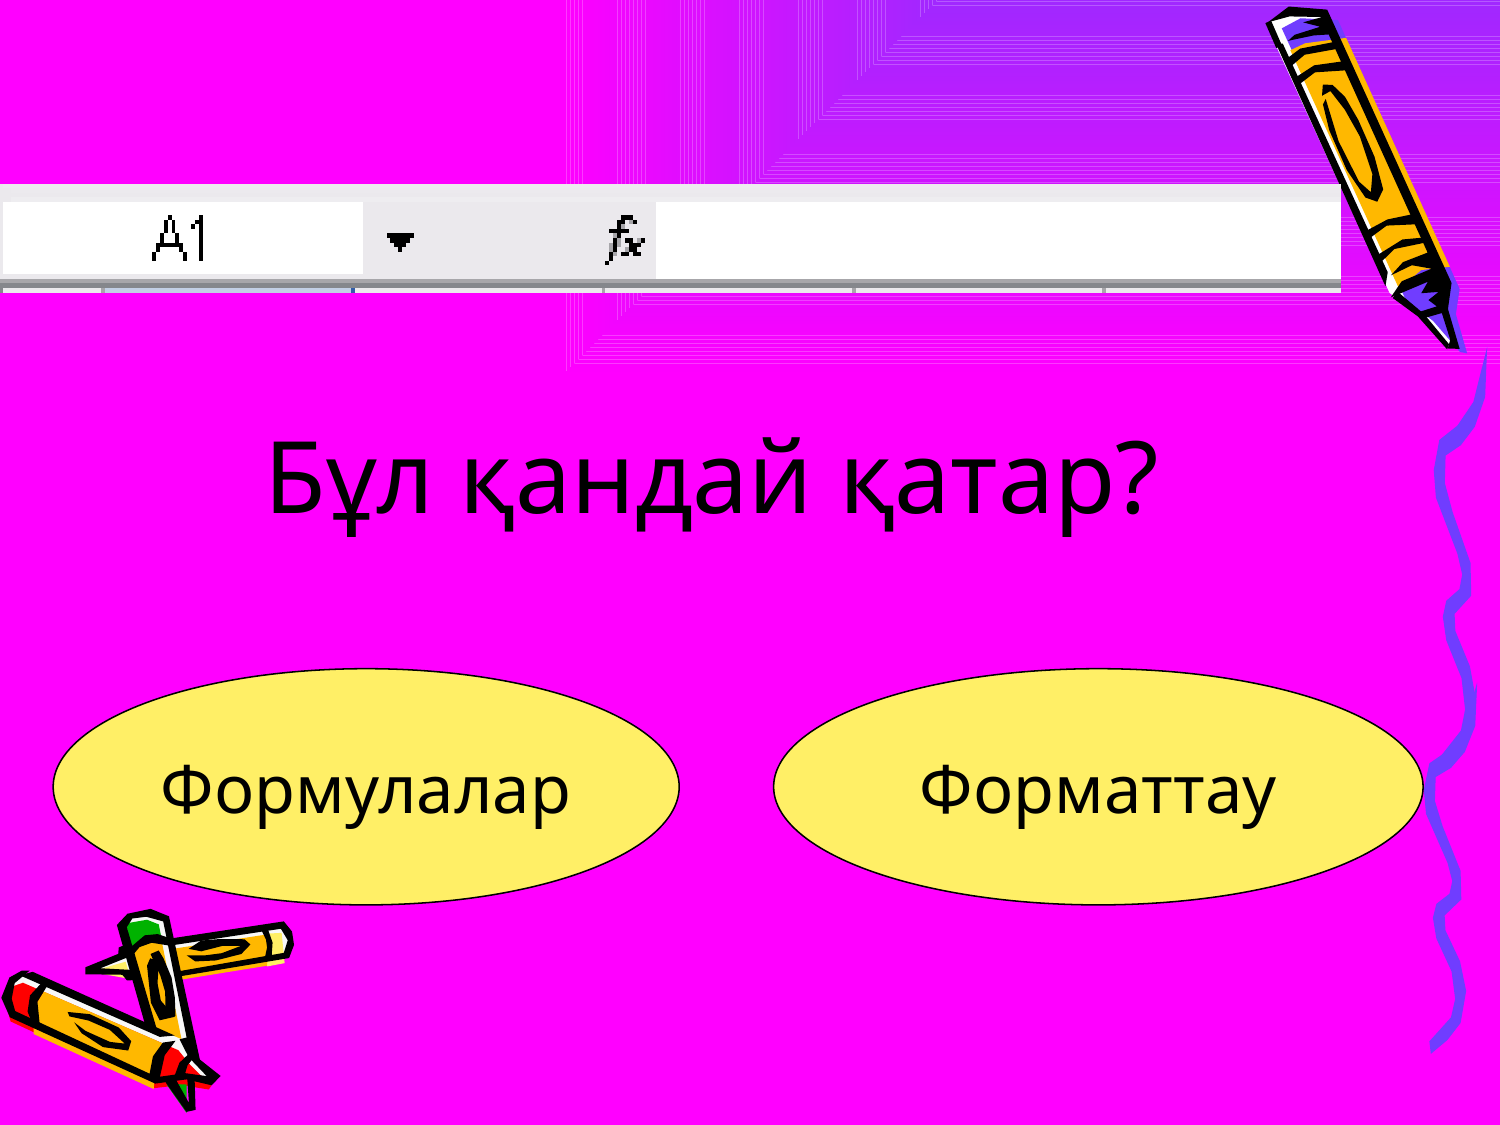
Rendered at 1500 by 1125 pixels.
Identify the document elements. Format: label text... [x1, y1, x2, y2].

text_box Форматтау [773, 668, 1424, 905]
picture [0, 184, 1341, 294]
text_box Формулалар [53, 668, 680, 905]
title Бұл қандай қатар? [41, 302, 1228, 542]
